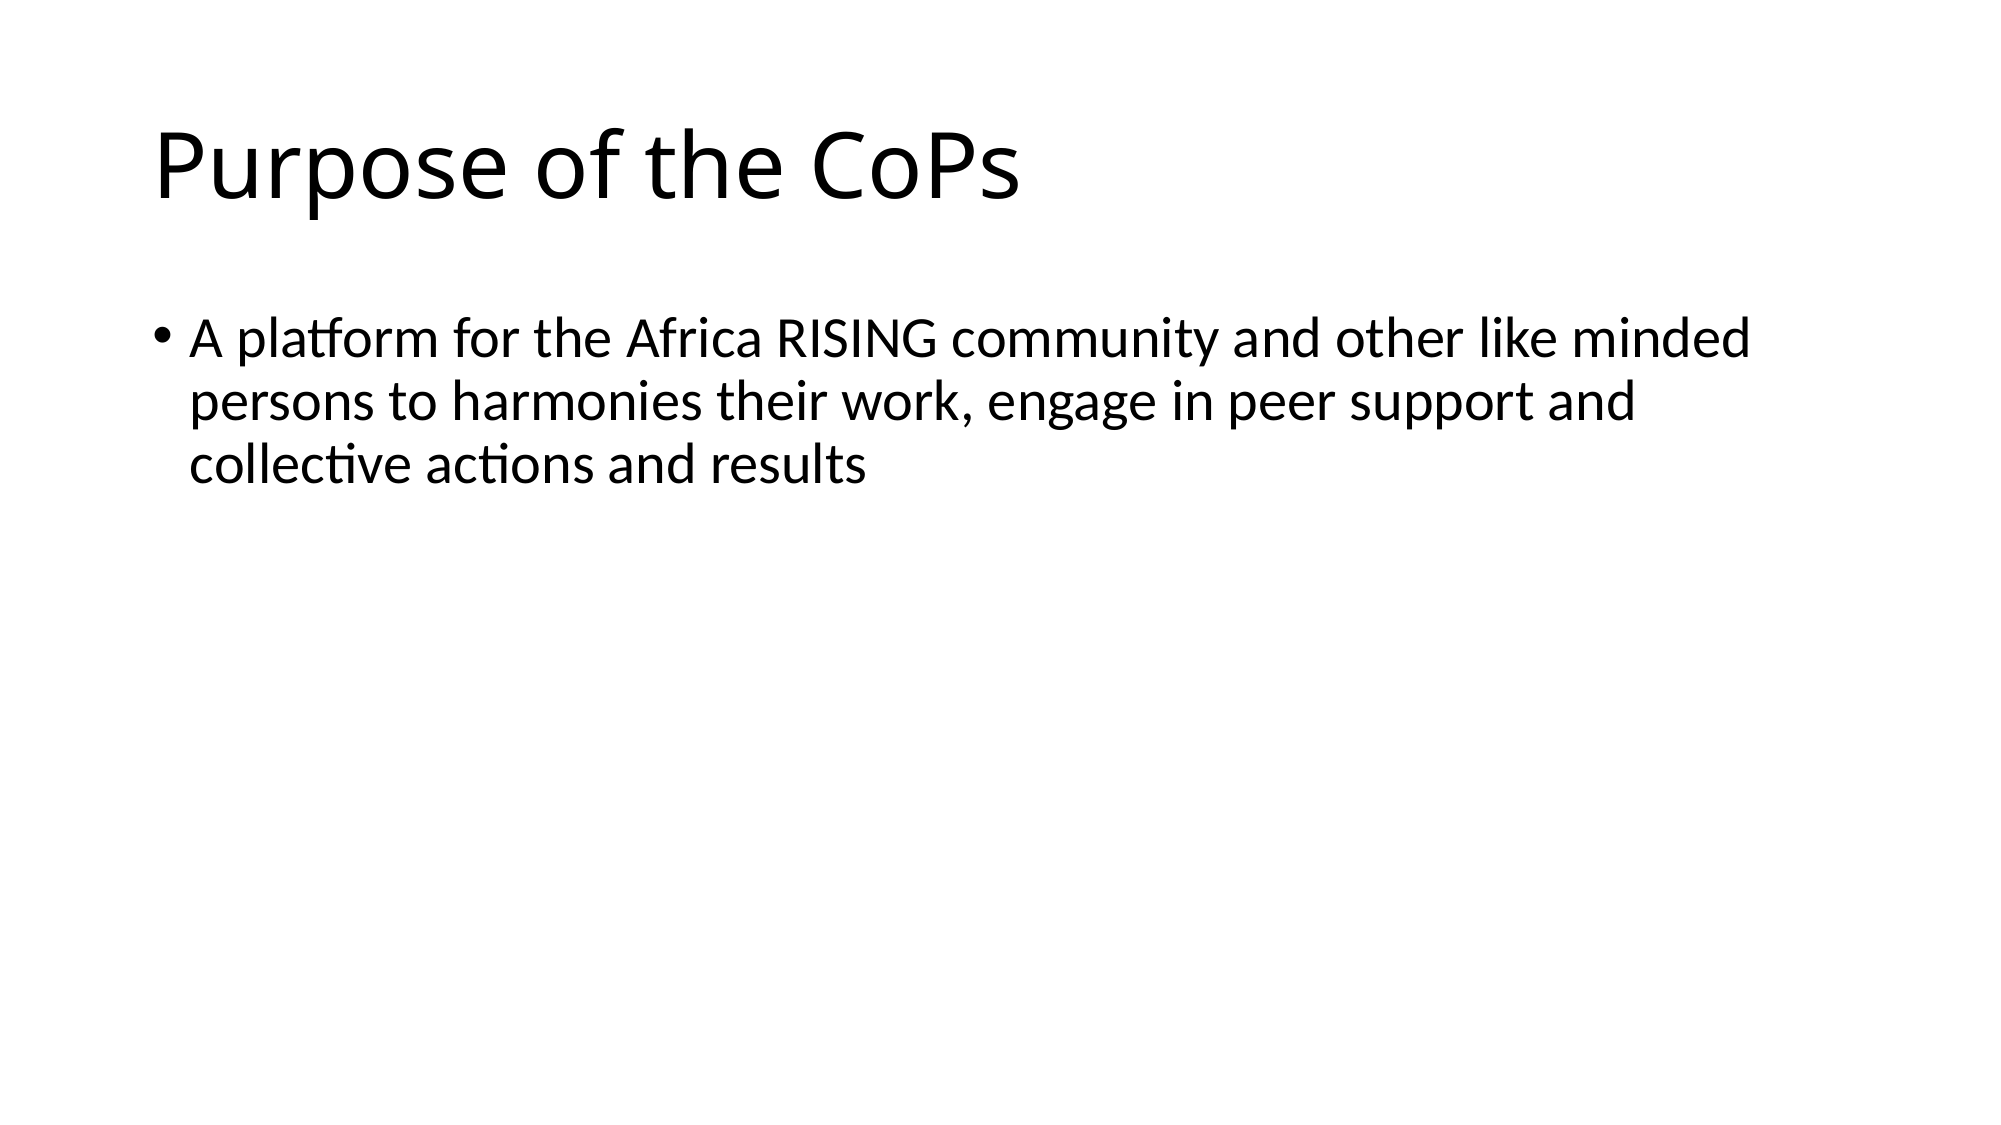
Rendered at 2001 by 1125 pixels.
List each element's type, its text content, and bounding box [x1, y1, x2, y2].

title Purpose of the CoPs [137, 59, 1863, 278]
list A platform for the Africa RISING community and other like minded persons to harmonies their work, engage in peer support and collective actions and results [137, 299, 1863, 1014]
